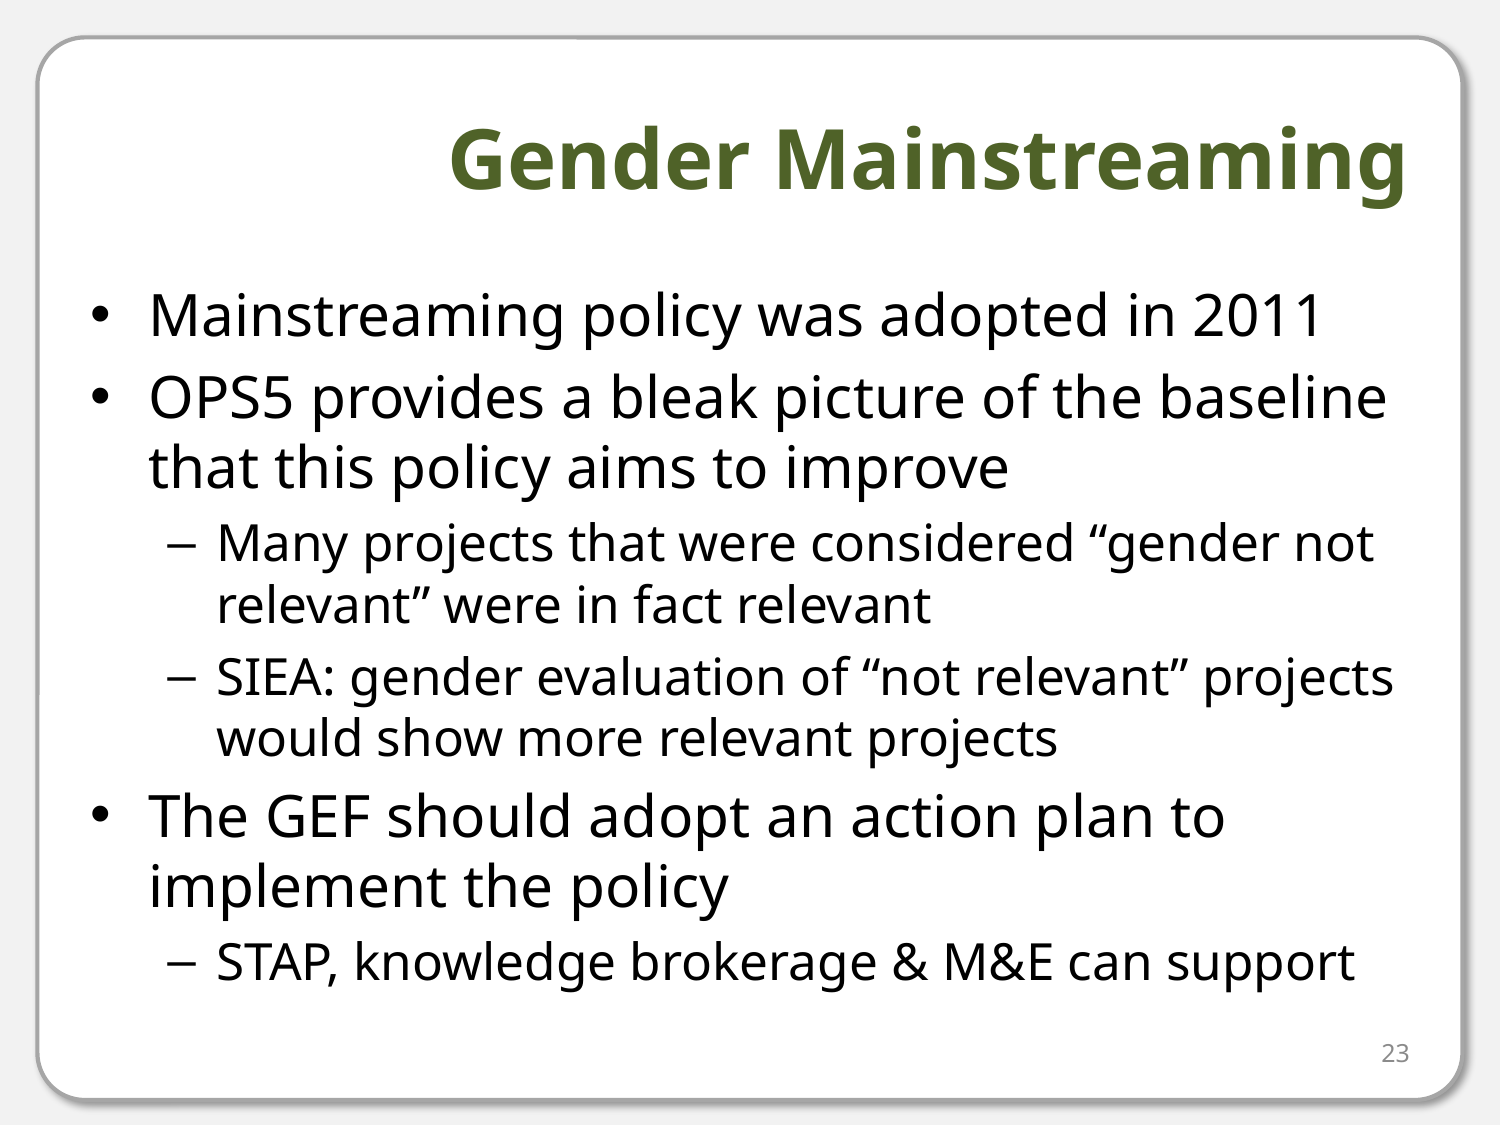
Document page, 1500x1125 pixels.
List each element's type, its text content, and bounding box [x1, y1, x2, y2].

title Gender Mainstreaming [75, 62, 1425, 250]
slide_number 23 [1074, 1025, 1425, 1085]
list Mainstreaming policy was adopted in 2011 OPS5 provides a bleak picture of the baseline that this policy aims to improve Many projects that were considered “gender not relevant” were in fact relevant SIEA: gender evaluation of “not relevant” projects would show more relevant projects The GEF should adopt an action plan to implement the policy STAP, knowledge brokerage & M&E can support [75, 270, 1425, 1013]
